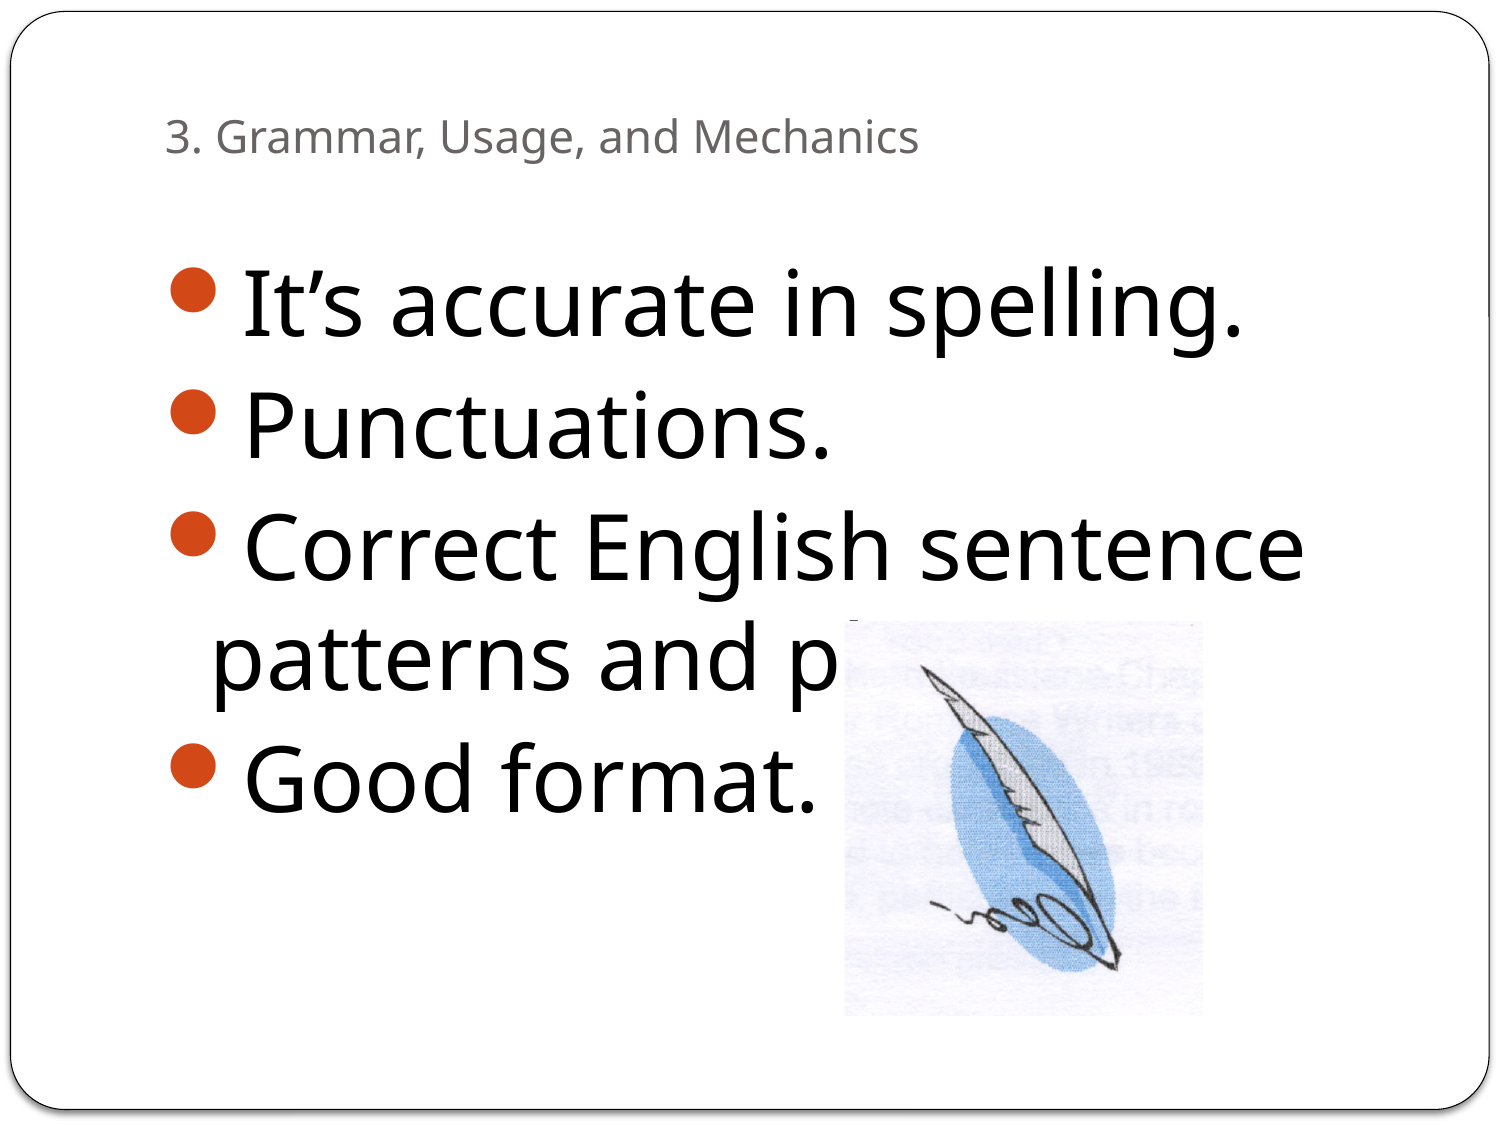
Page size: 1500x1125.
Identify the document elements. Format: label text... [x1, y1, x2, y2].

picture [844, 621, 1203, 1016]
list It’s accurate in spelling. Punctuations. Correct English sentence patterns and phrases. Good format. [150, 237, 1425, 988]
title 3. Grammar, Usage, and Mechanics [150, 45, 1425, 233]
